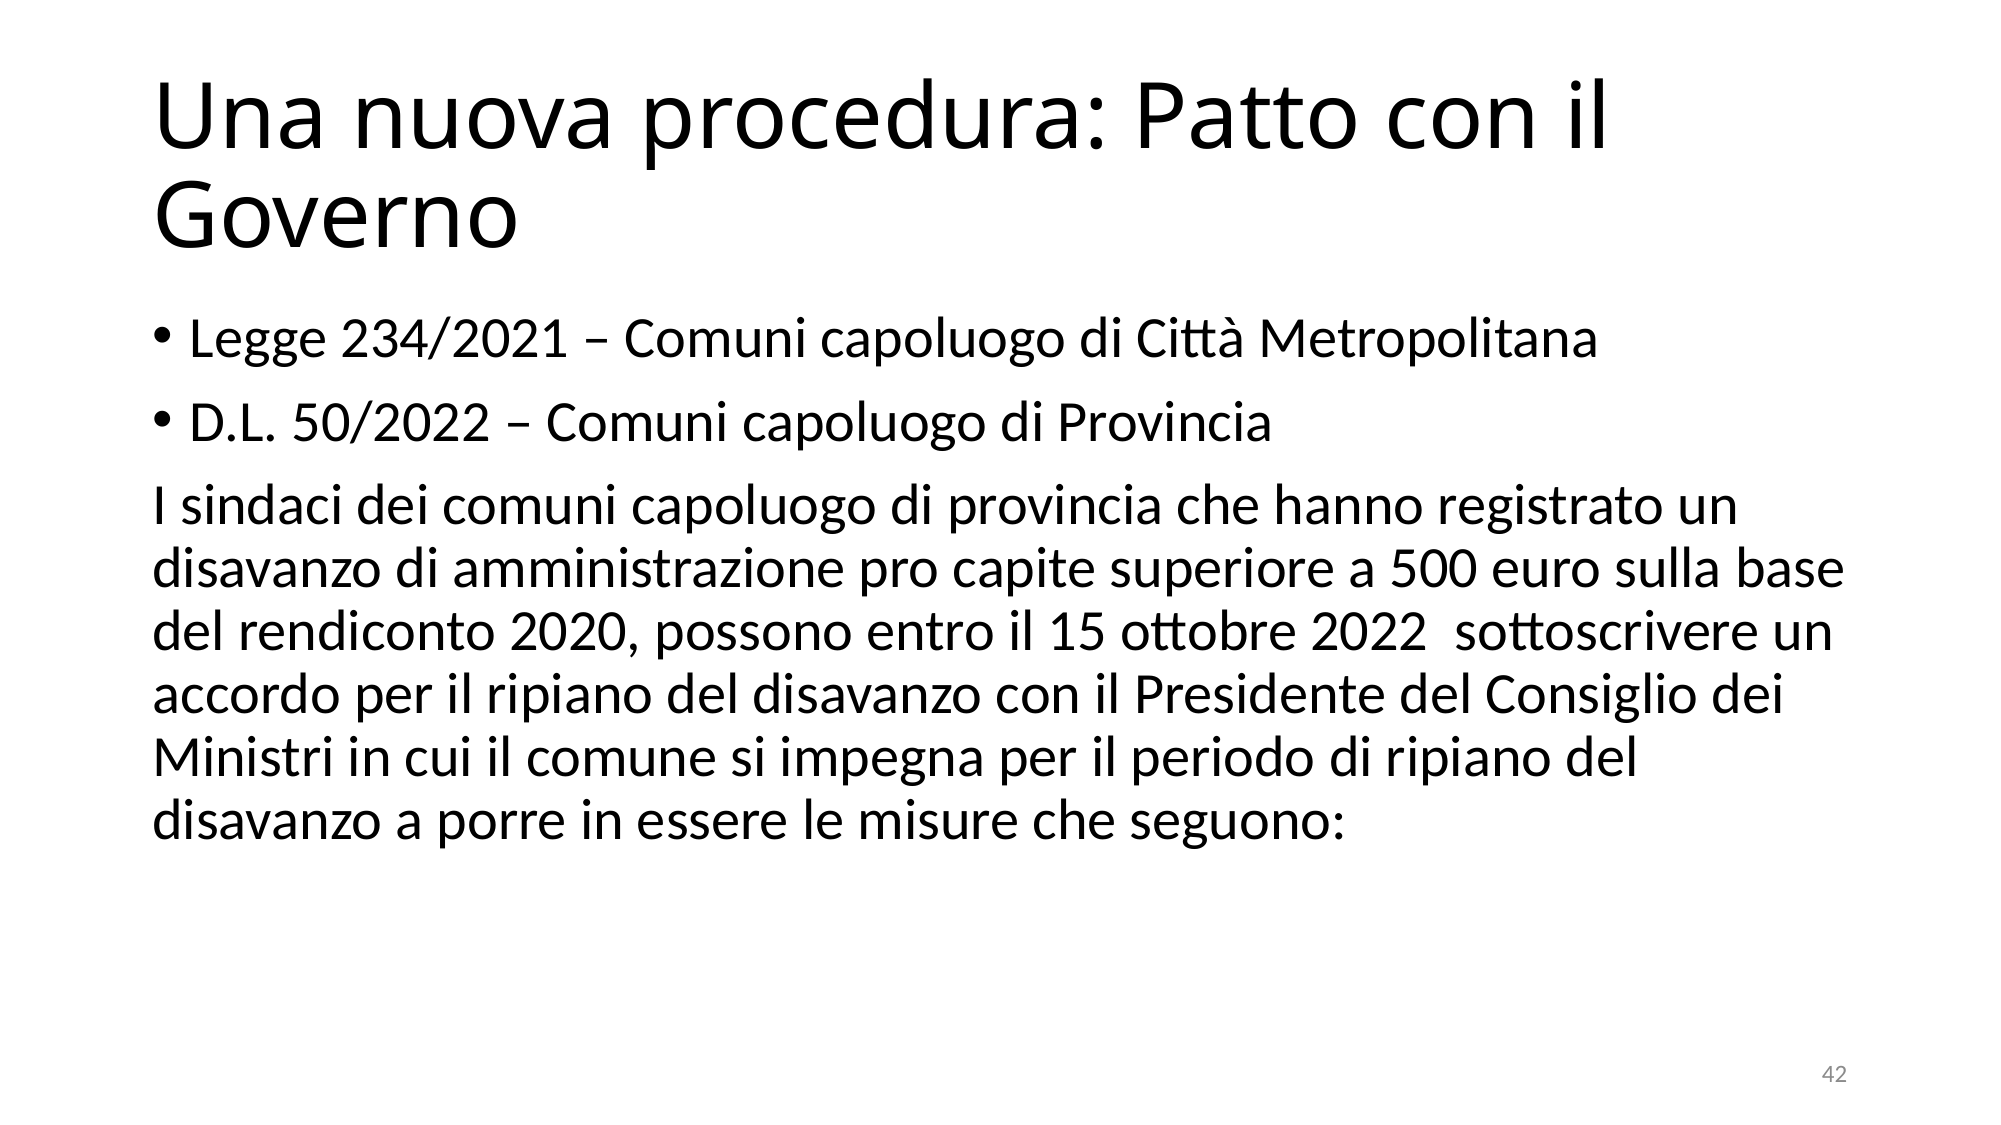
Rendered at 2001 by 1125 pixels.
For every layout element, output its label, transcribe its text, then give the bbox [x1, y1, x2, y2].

list Legge 234/2021 – Comuni capoluogo di Città Metropolitana D.L. 50/2022 – Comuni capoluogo di Provincia I sindaci dei comuni capoluogo di provincia che hanno registrato un disavanzo di amministrazione pro capite superiore a 500 euro sulla base del rendiconto 2020, possono entro il 15 ottobre 2022 sottoscrivere un accordo per il ripiano del disavanzo con il Presidente del Consiglio dei Ministri in cui il comune si impegna per il periodo di ripiano del disavanzo a porre in essere le misure che seguono: [137, 299, 1863, 1014]
slide_number 43 [1412, 1042, 1863, 1103]
title Una nuova procedura: Patto con il Governo [137, 59, 1863, 278]
